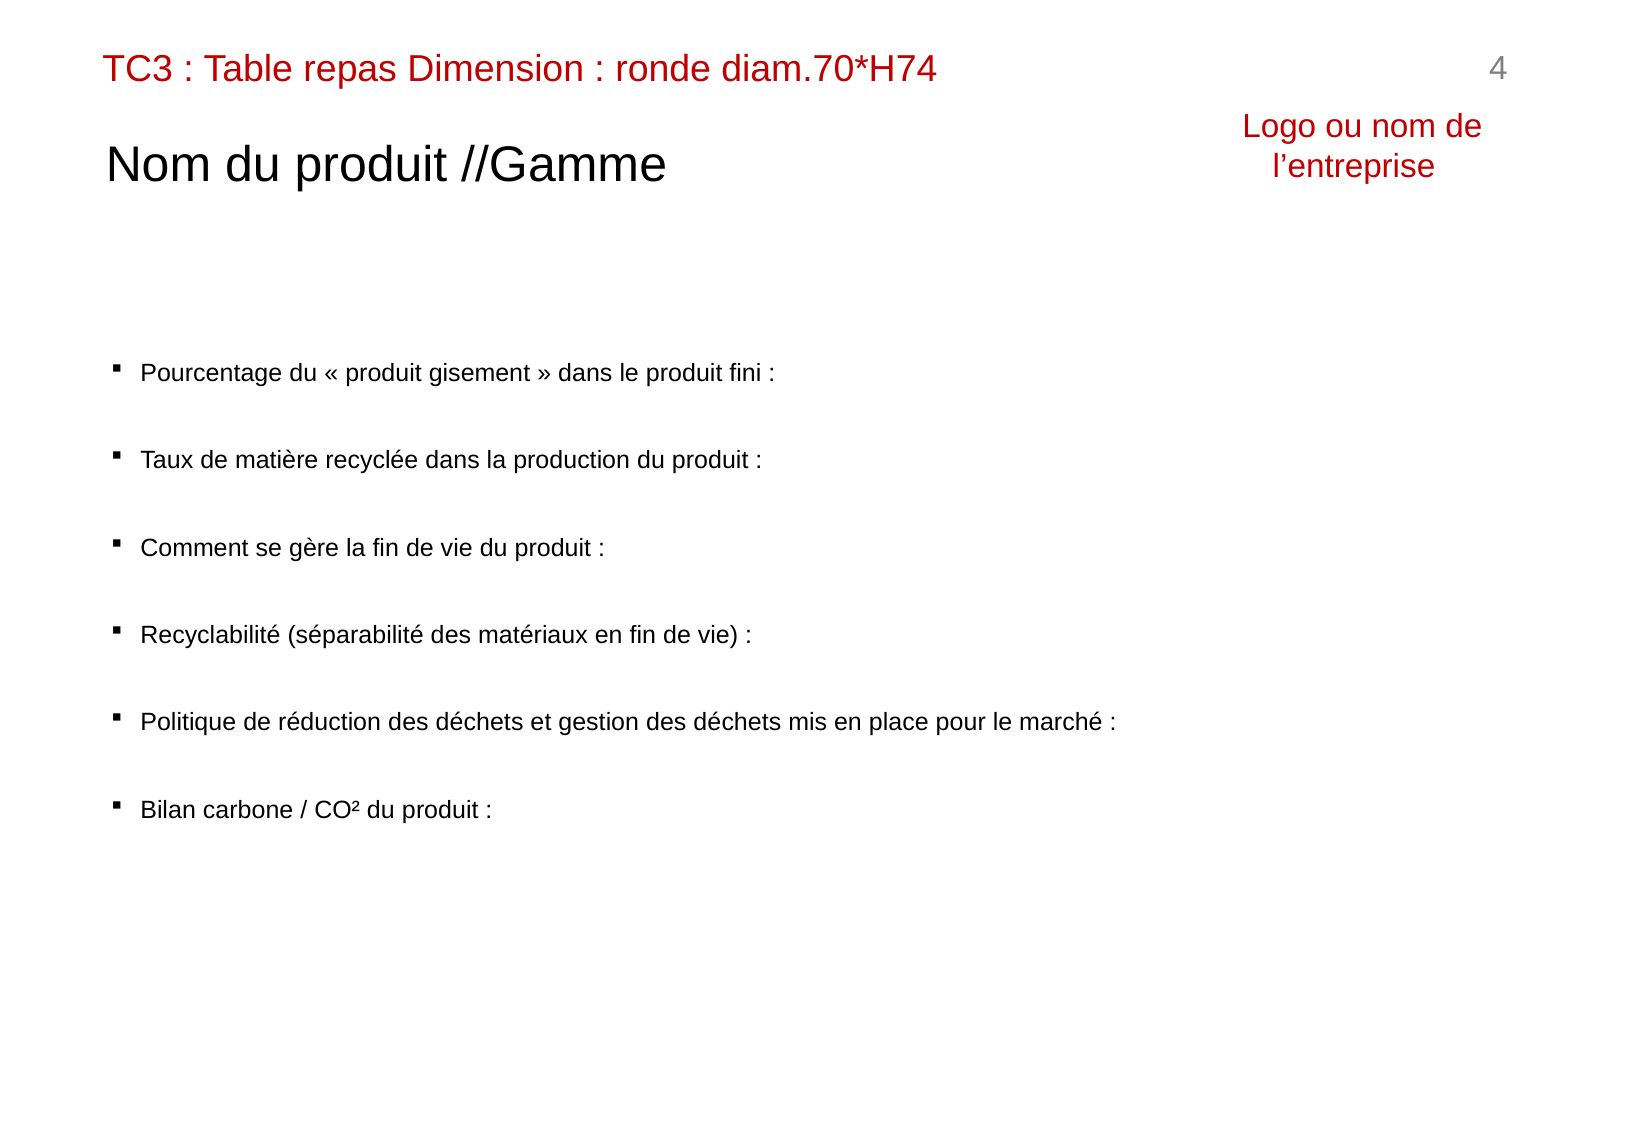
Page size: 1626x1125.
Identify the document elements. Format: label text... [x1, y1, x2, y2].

slide_number 4 [1426, 19, 1523, 91]
text_box Pourcentage du « produit gisement » dans le produit fini : Taux de matière recyclée dans la production du produit : Comment se gère la fin de vie du produit : Recyclabilité (séparabilité des matériaux en fin de vie) : Politique de réduction des déchets et gestion des déchets mis en place pour le marché : Bilan carbone / CO² du produit : [81, 304, 1333, 1067]
text_box Logo ou nom de l’entreprise [1141, 91, 1567, 197]
list Nom du produit //Gamme [91, 109, 1523, 215]
title TC3 : Table repas Dimension : ronde diam.70*H74 [102, 19, 1426, 109]
